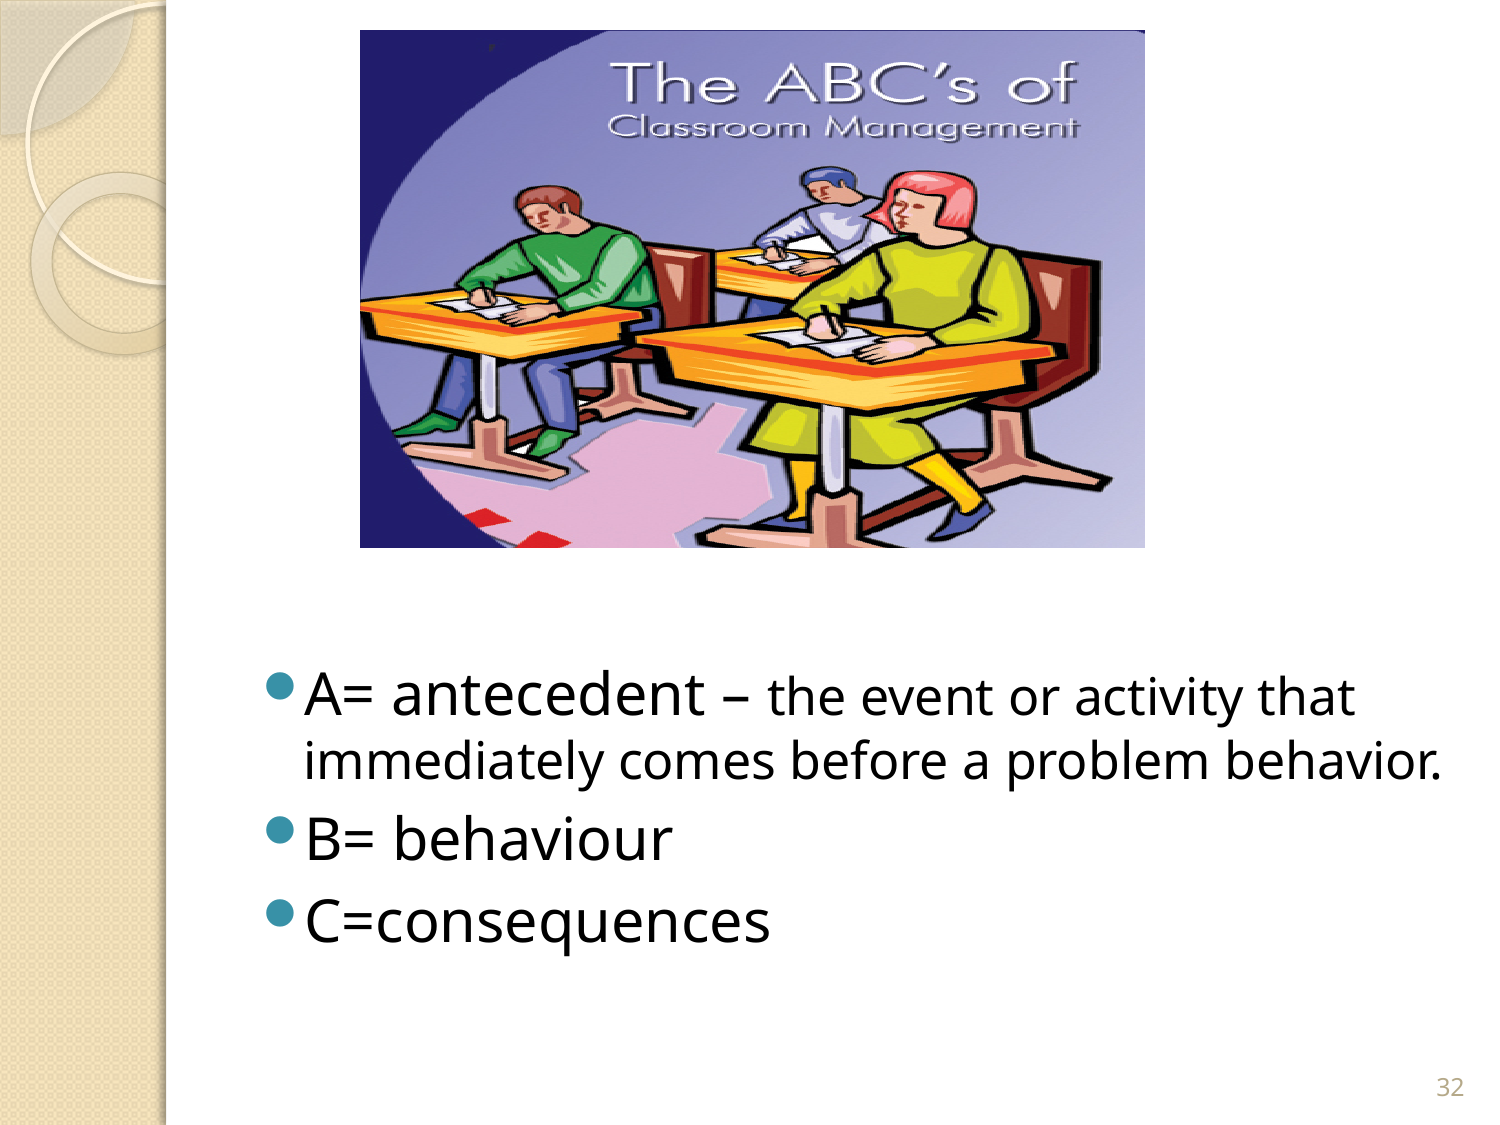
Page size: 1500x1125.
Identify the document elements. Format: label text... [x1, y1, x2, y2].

list A= antecedent – the event or activity that immediately comes before a problem behavior. B= behaviour C=consequences [235, 237, 1466, 1025]
slide_number 32 [1413, 1034, 1488, 1113]
picture [359, 30, 1145, 549]
